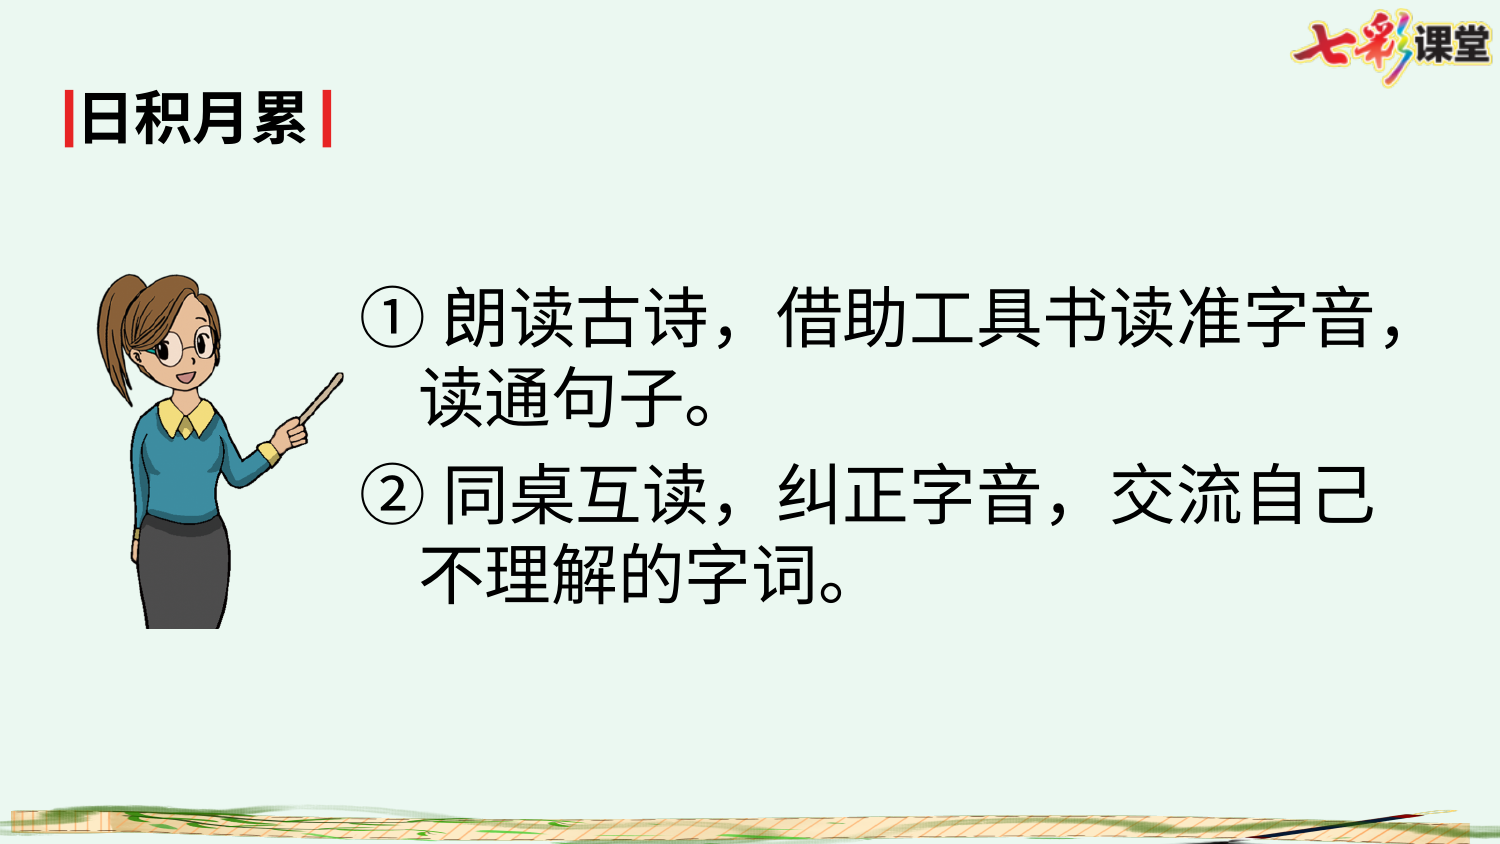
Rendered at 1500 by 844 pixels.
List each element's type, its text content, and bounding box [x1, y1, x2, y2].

text_box ②同桌互读，纠正字音，交流自己不理解的字词。 [349, 445, 1412, 621]
picture [0, 732, 1500, 844]
text_box ①朗读古诗，借助工具书读准字音，读通句子。 [345, 268, 1412, 443]
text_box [64, 75, 420, 159]
picture [95, 273, 344, 629]
picture [1289, 8, 1495, 89]
